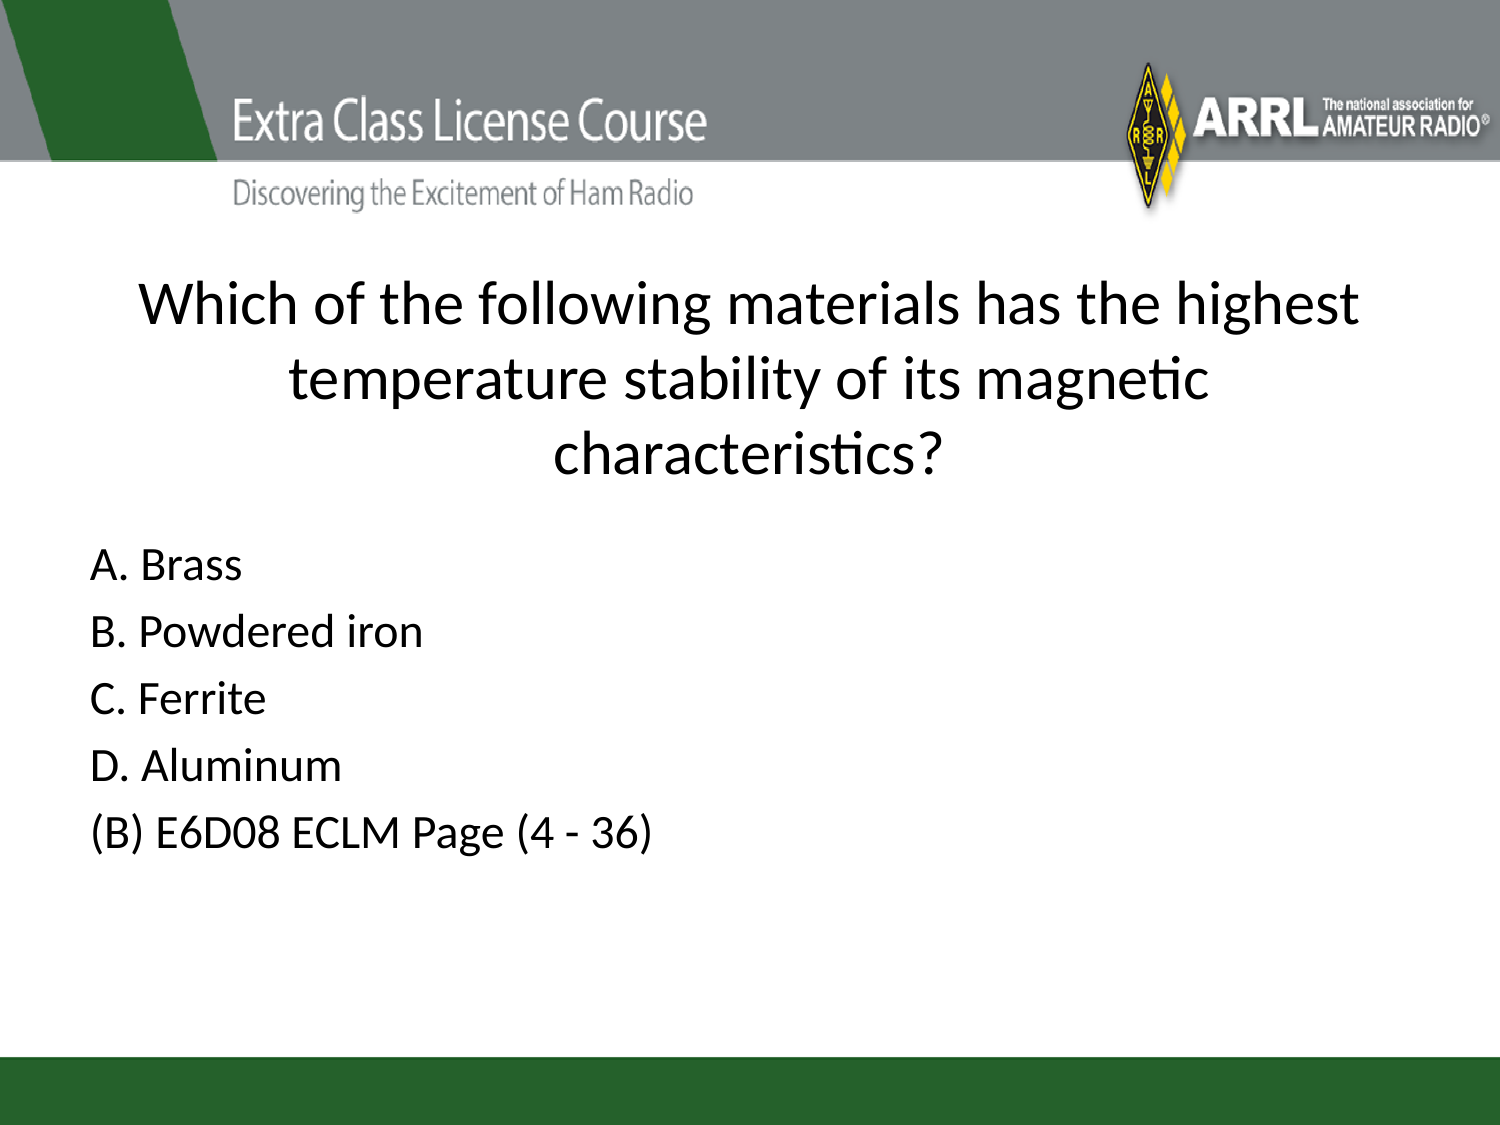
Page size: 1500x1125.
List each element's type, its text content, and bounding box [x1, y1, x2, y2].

list A. Brass B. Powdered iron C. Ferrite D. Aluminum (B) E6D08 ECLM Page (4 - 36) [75, 525, 1425, 1005]
picture [0, 0, 1500, 1125]
title Which of the following materials has the highest temperature stability of its magnetic characteristics? [75, 254, 1425, 435]
